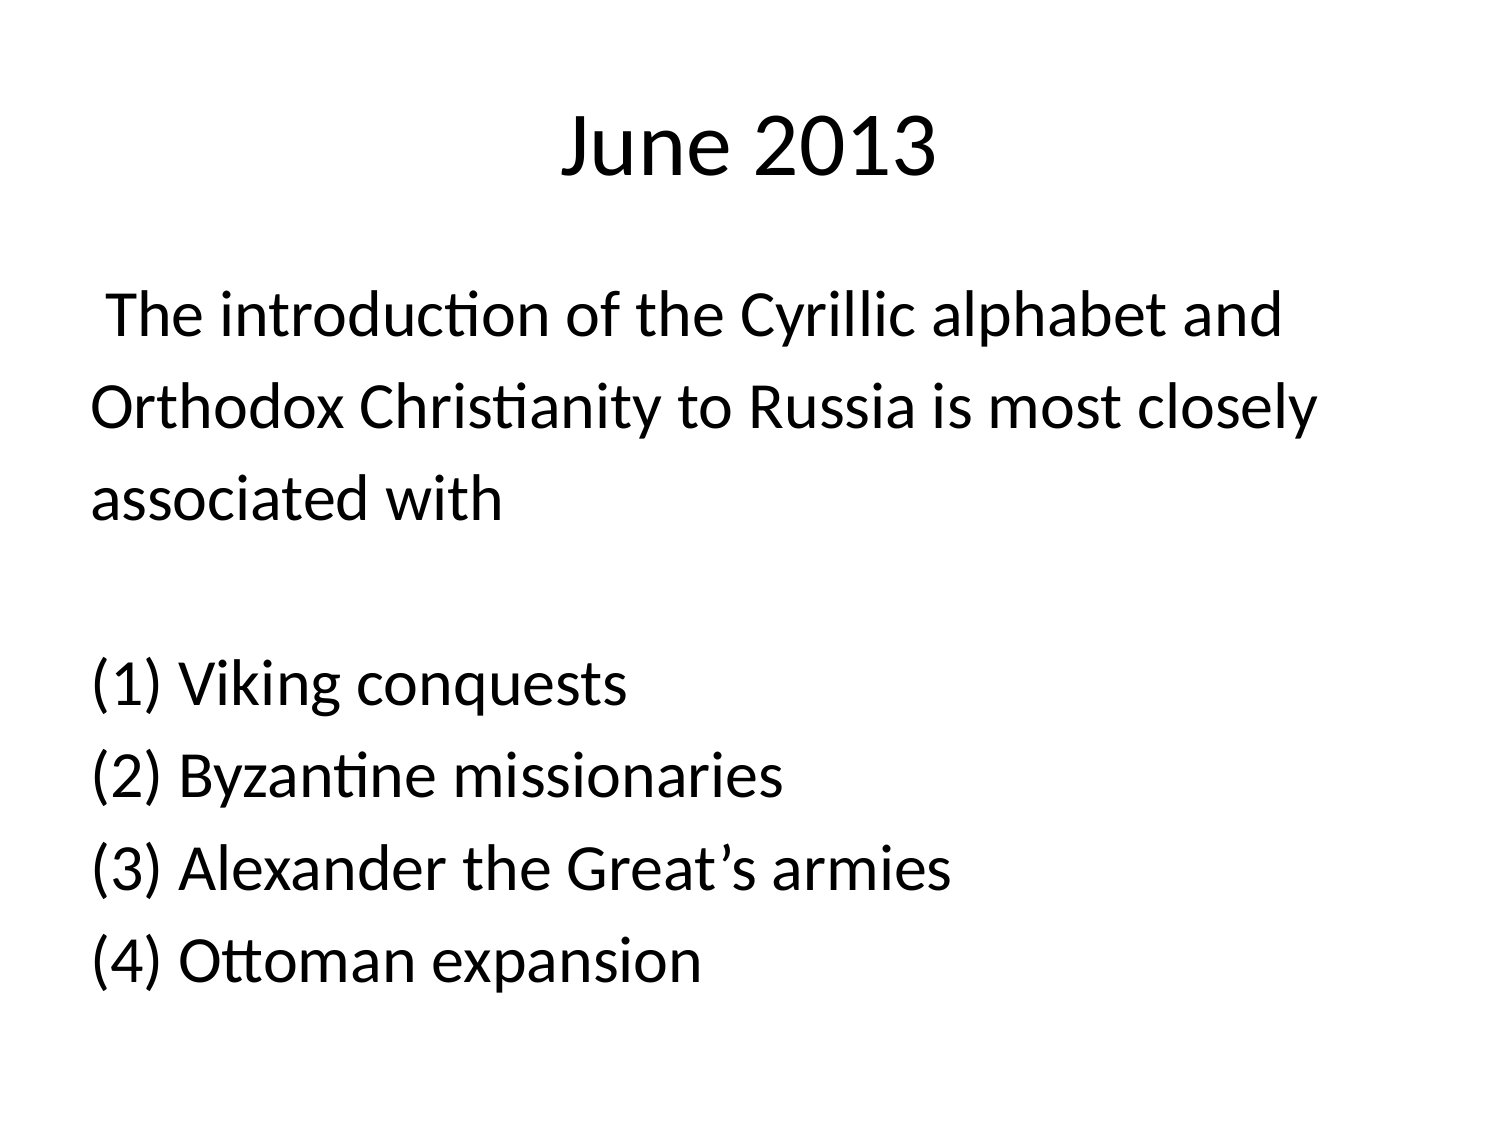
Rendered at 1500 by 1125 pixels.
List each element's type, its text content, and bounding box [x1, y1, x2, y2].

title June 2013 [75, 45, 1425, 233]
list The introduction of the Cyrillic alphabet and Orthodox Christianity to Russia is most closely associated with (1) Viking conquests (2) Byzantine missionaries (3) Alexander the Great’s armies (4) Ottoman expansion [75, 262, 1425, 1005]
